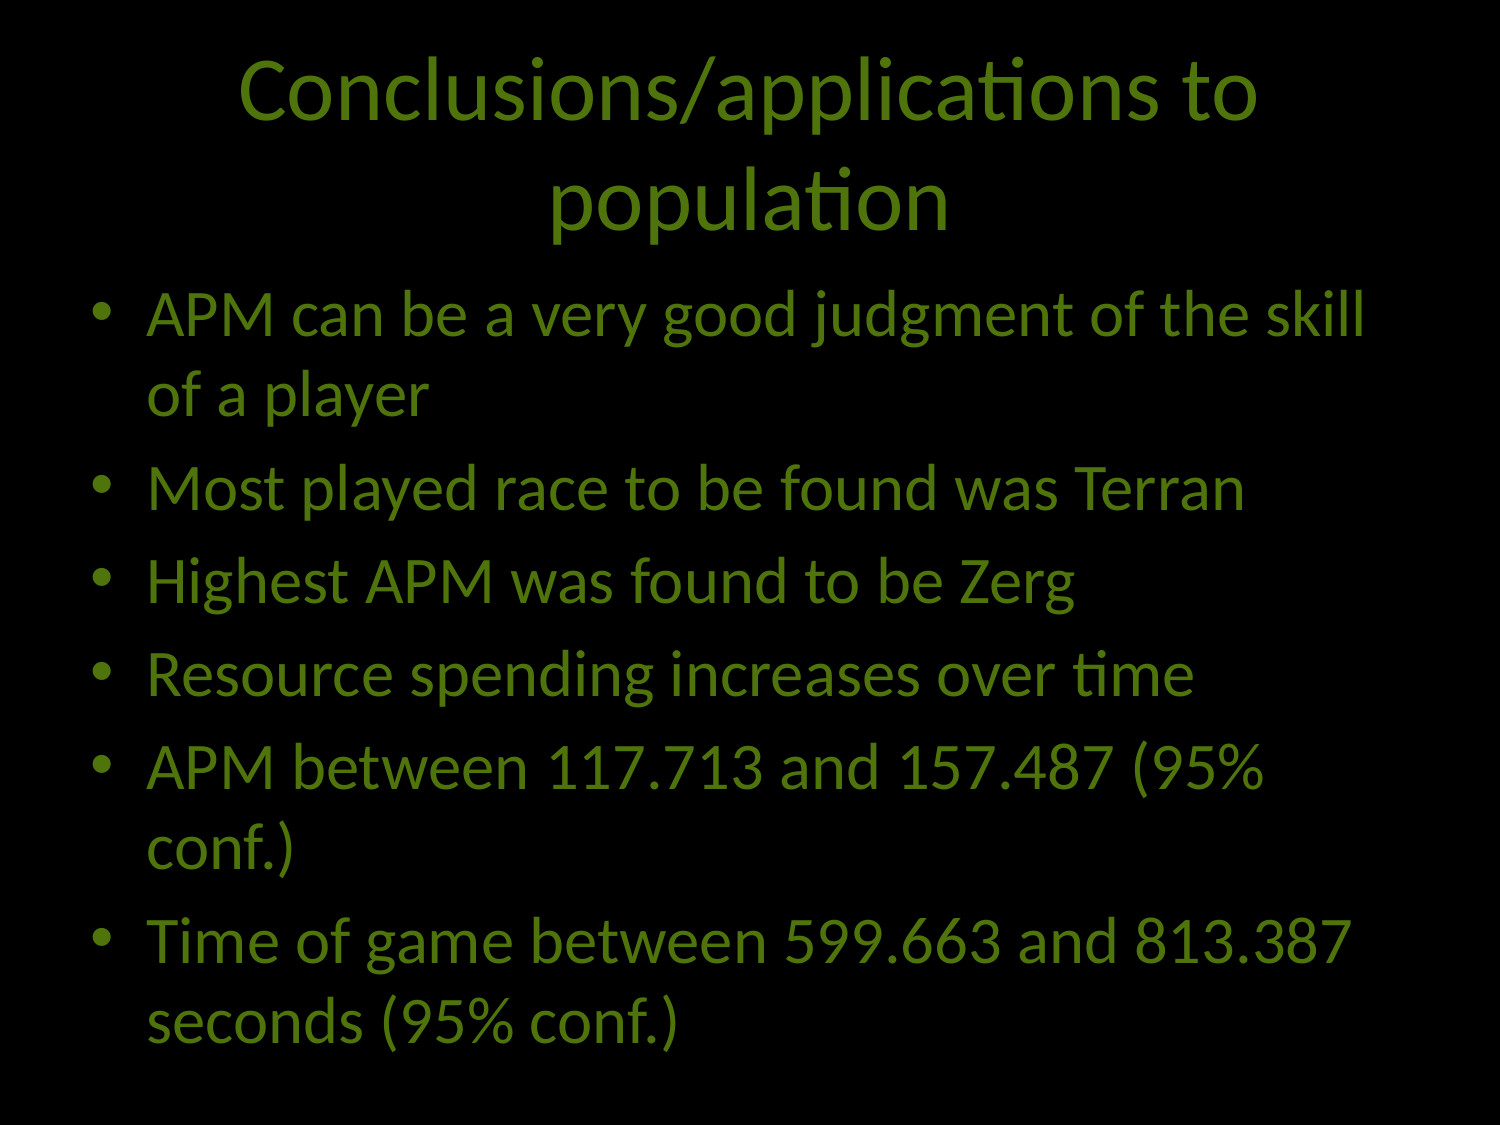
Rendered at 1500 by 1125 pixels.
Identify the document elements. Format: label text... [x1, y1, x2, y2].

list APM can be a very good judgment of the skill of a player Most played race to be found was Terran Highest APM was found to be Zerg Resource spending increases over time APM between 117.713 and 157.487 (95% conf.) Time of game between 599.663 and 813.387 seconds (95% conf.) [74, 262, 1426, 1006]
title Conclusions/applications to population [74, 44, 1426, 233]
